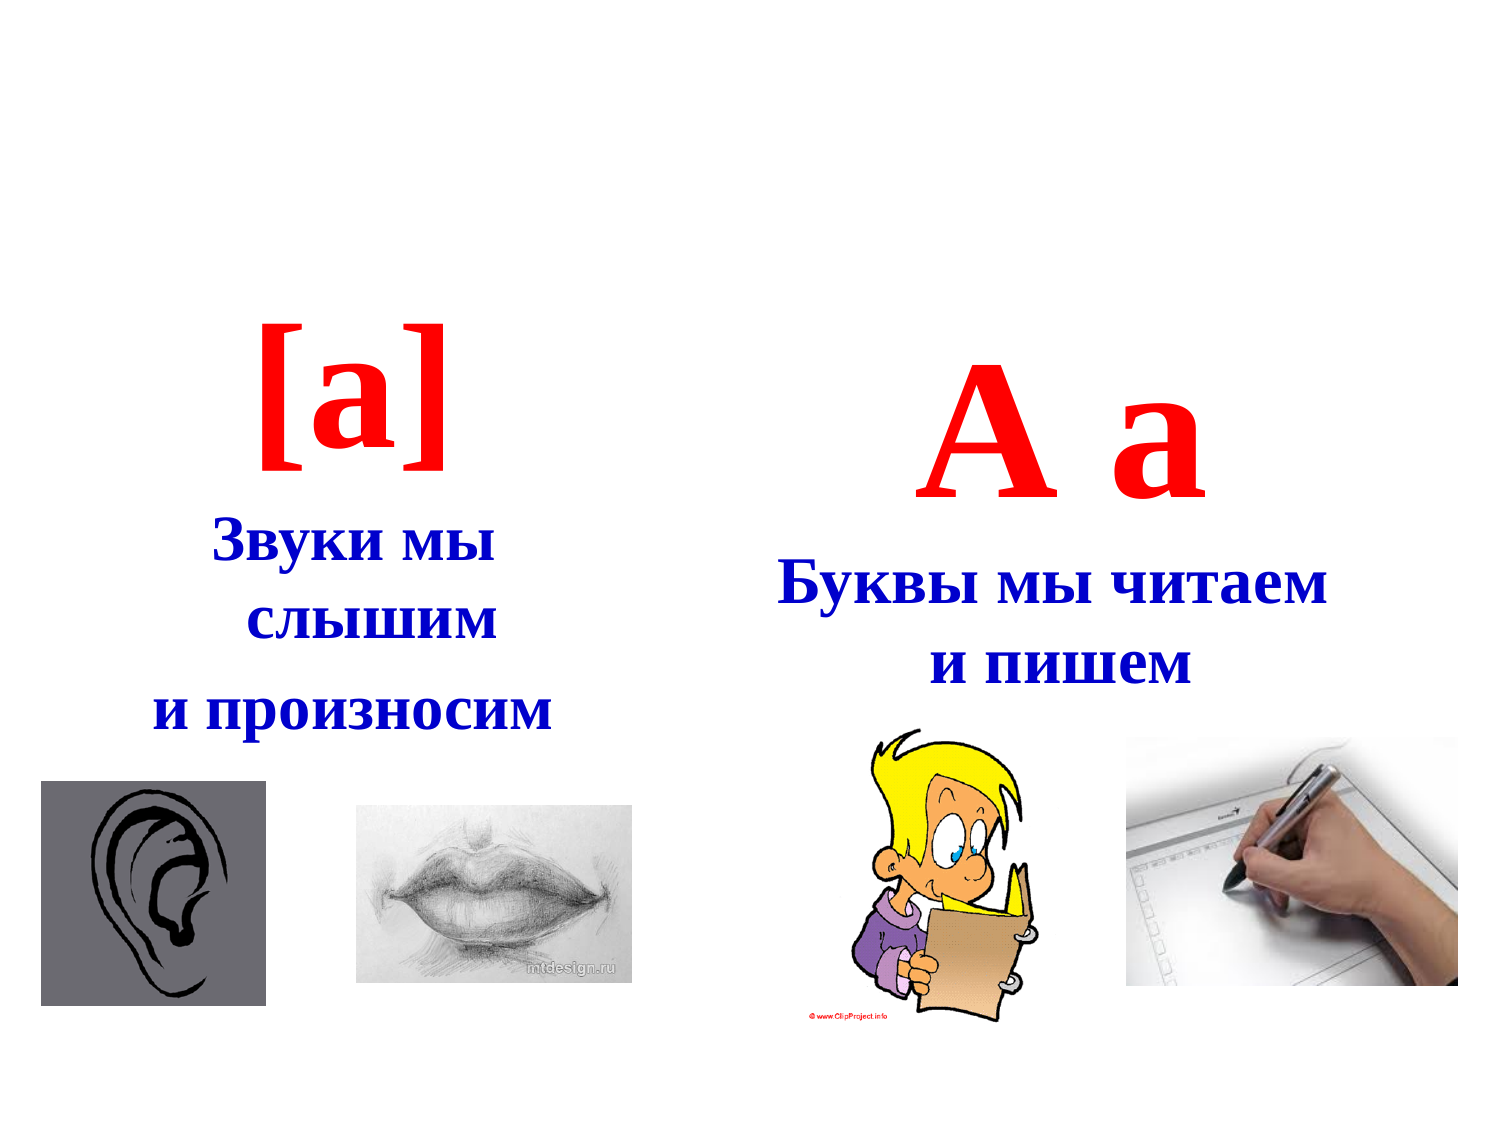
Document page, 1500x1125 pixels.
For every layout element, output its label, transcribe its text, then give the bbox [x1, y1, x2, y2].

picture [40, 781, 266, 1006]
picture [1125, 737, 1458, 986]
list [а] Звуки мы слышим и произносим [75, 262, 632, 752]
picture [355, 804, 633, 983]
picture [796, 727, 1093, 1024]
text_box А а Буквы мы читаем и пишем [686, 289, 1437, 705]
